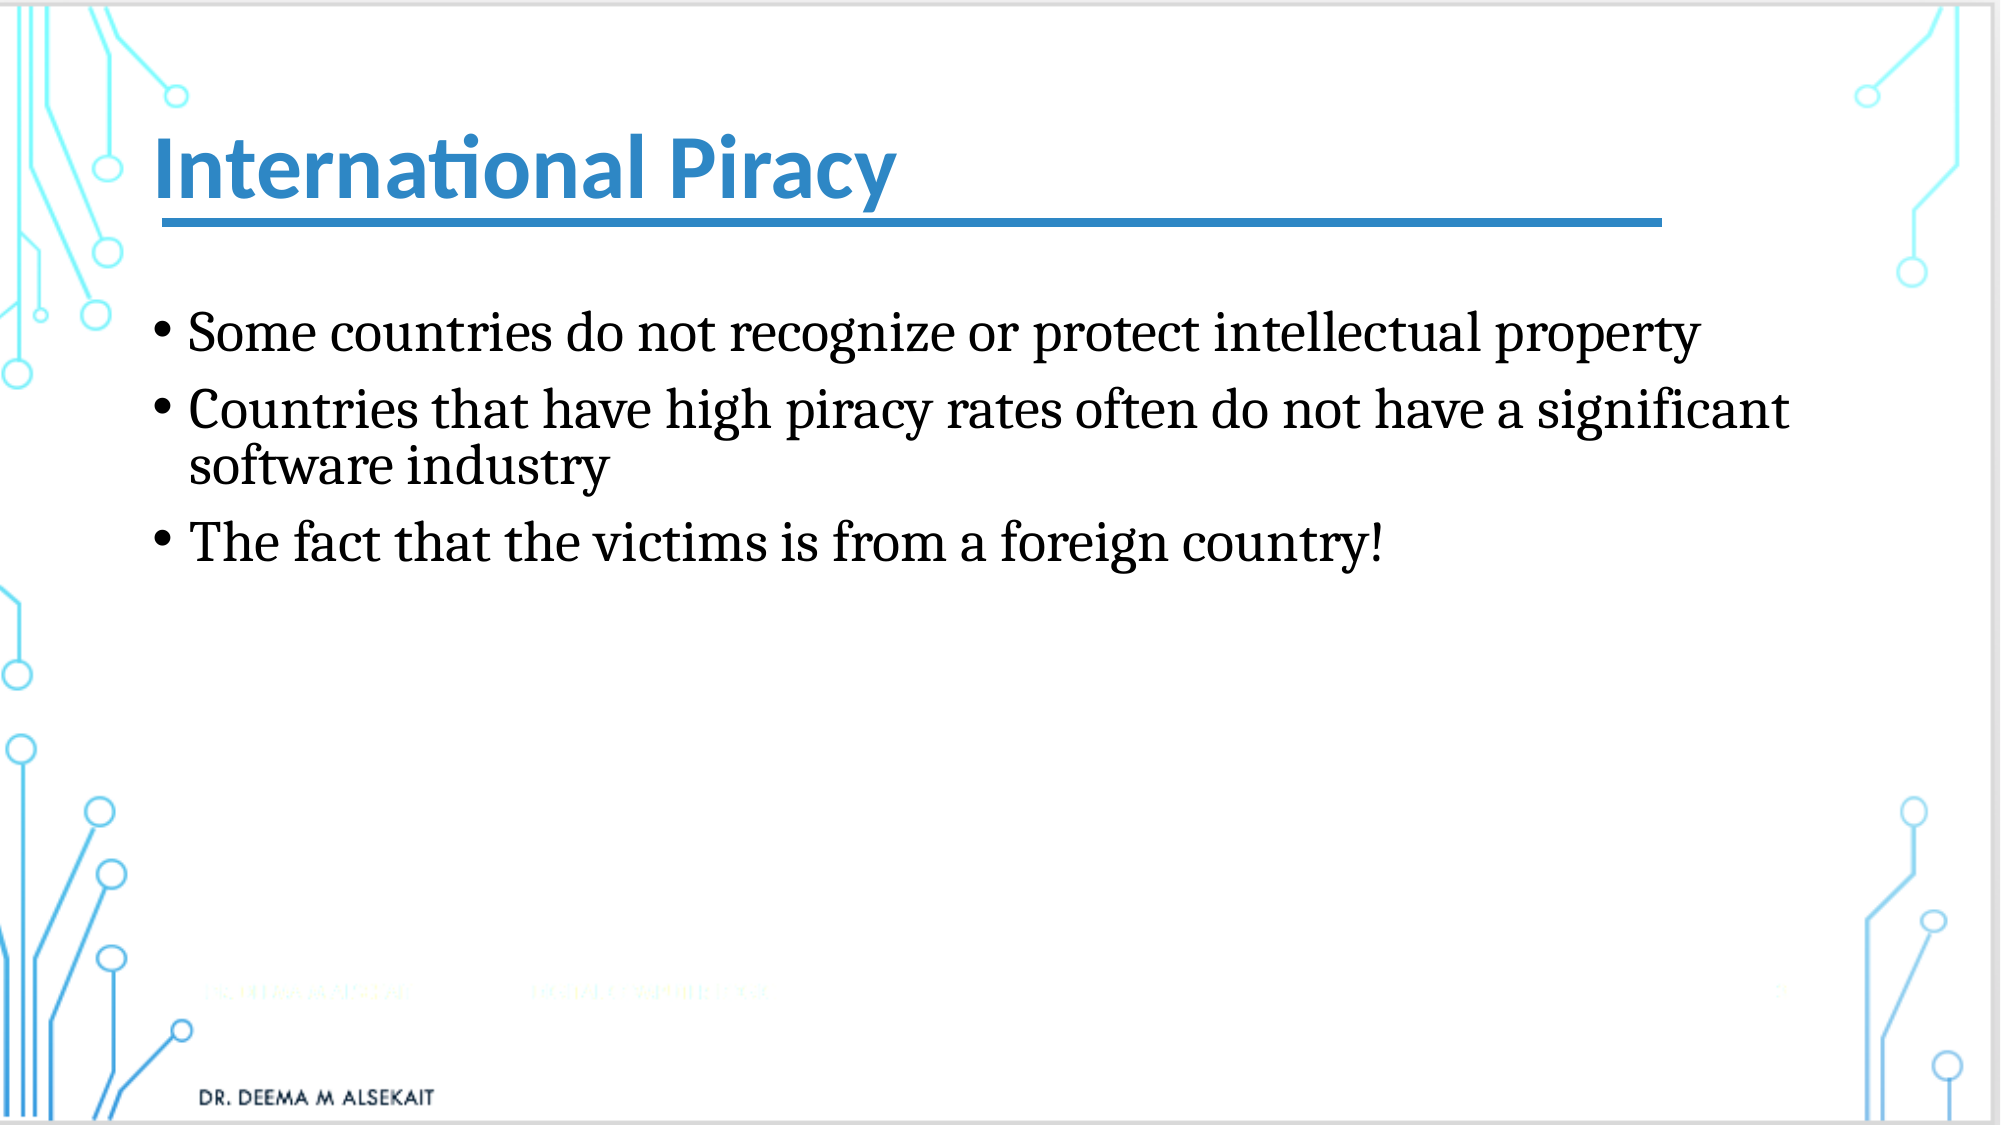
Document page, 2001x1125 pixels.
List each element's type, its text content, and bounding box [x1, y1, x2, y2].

picture [0, 0, 2001, 1125]
list Some countries do not recognize or protect intellectual property Countries that have high piracy rates often do not have a significant software industry The fact that the victims is from a foreign country! [137, 299, 1863, 1014]
title International Piracy [137, 59, 1863, 278]
